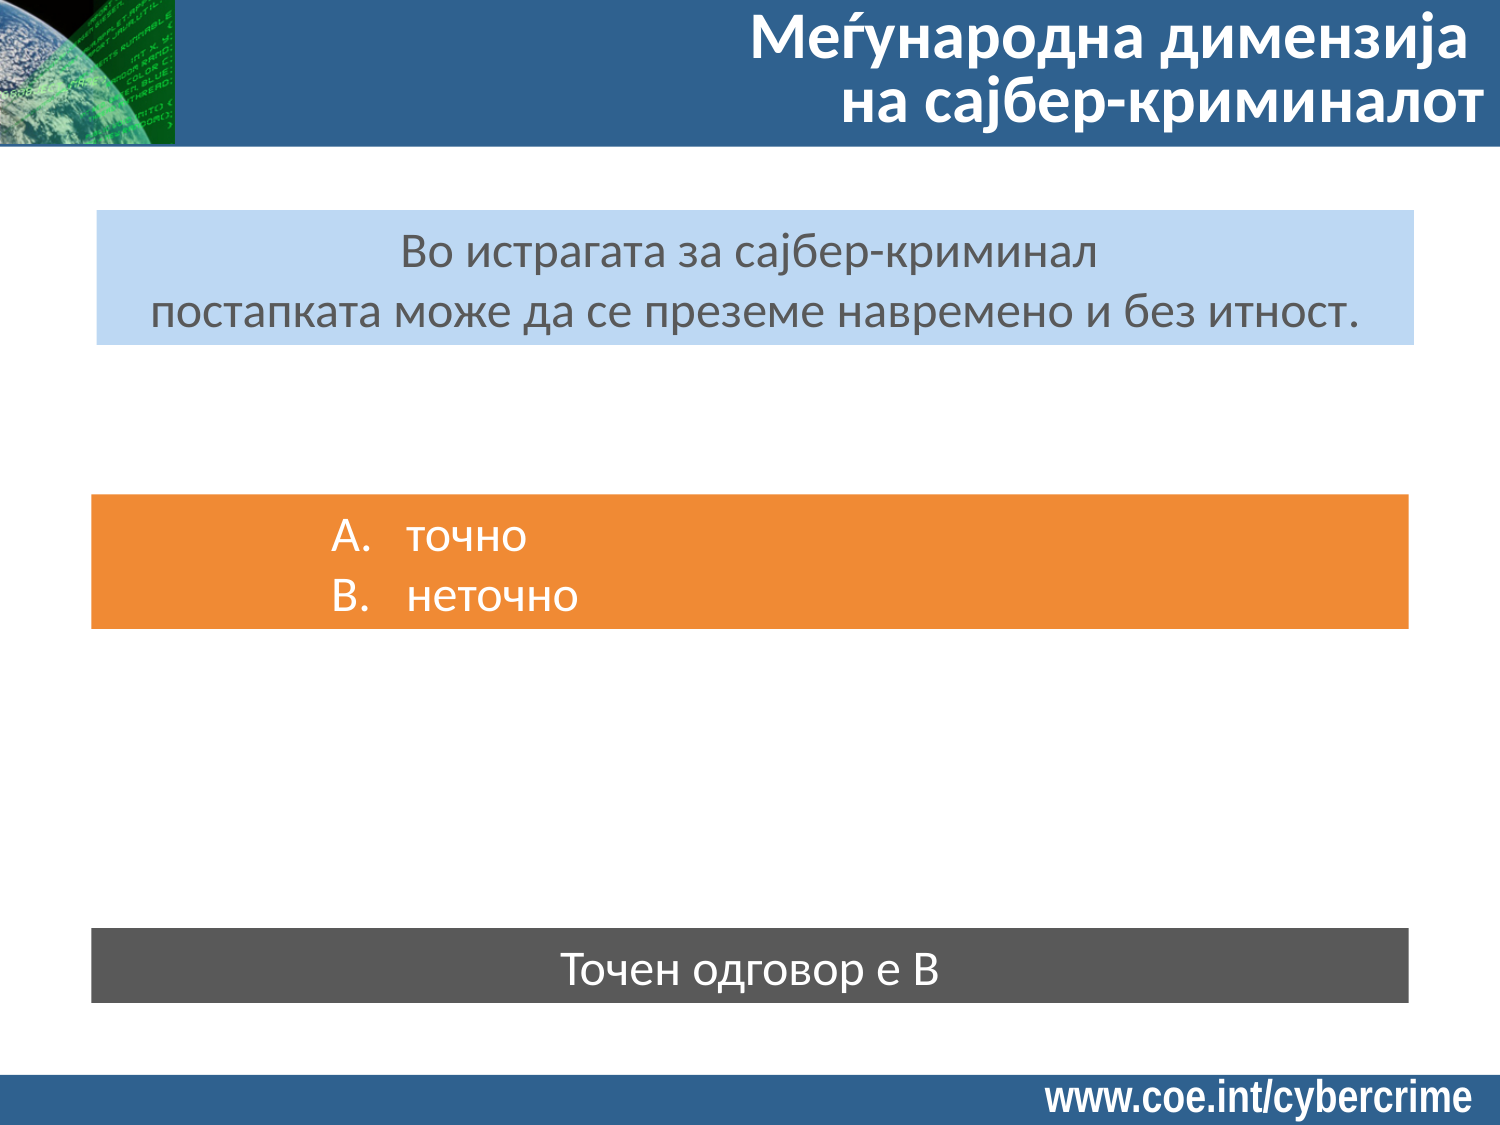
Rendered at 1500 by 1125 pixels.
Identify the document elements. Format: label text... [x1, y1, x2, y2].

text_box точно неточно [91, 494, 1409, 629]
text_box www.coe.int/cybercrime [1030, 1059, 1500, 1125]
text_box Меѓународна димензија на сајбер-криминалот [177, 1, 1500, 149]
text_box Во истрагата за сајбер-криминал постапката може да се преземе навремено и без итност. [96, 210, 1414, 345]
text_box [0, 1073, 1030, 1125]
text_box Точен одговор е B [91, 928, 1409, 1003]
picture [0, 0, 175, 144]
